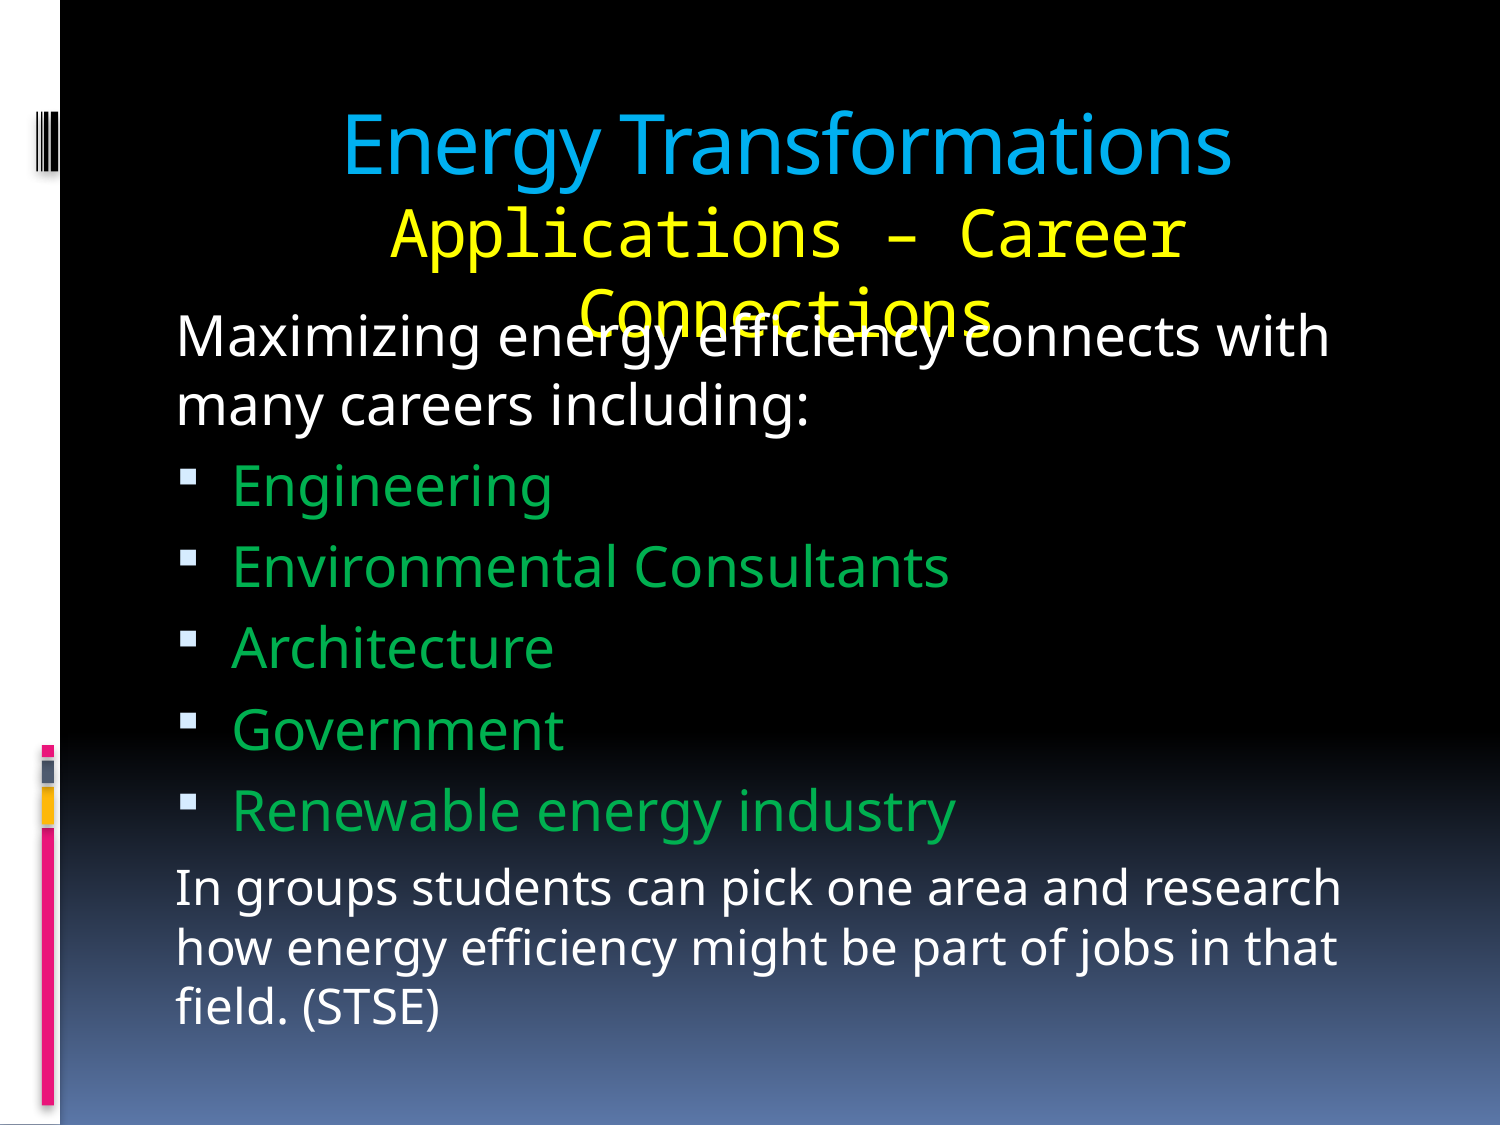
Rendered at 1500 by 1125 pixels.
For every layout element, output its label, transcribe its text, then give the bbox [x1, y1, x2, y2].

list Maximizing energy efficiency connects with many careers including: Engineering Environmental Consultants Architecture Government Renewable energy industry In groups students can pick one area and research how energy efficiency might be part of jobs in that field. (STSE) [150, 292, 1425, 1043]
title Energy Transformations Applications – Career Connections [150, 83, 1425, 234]
